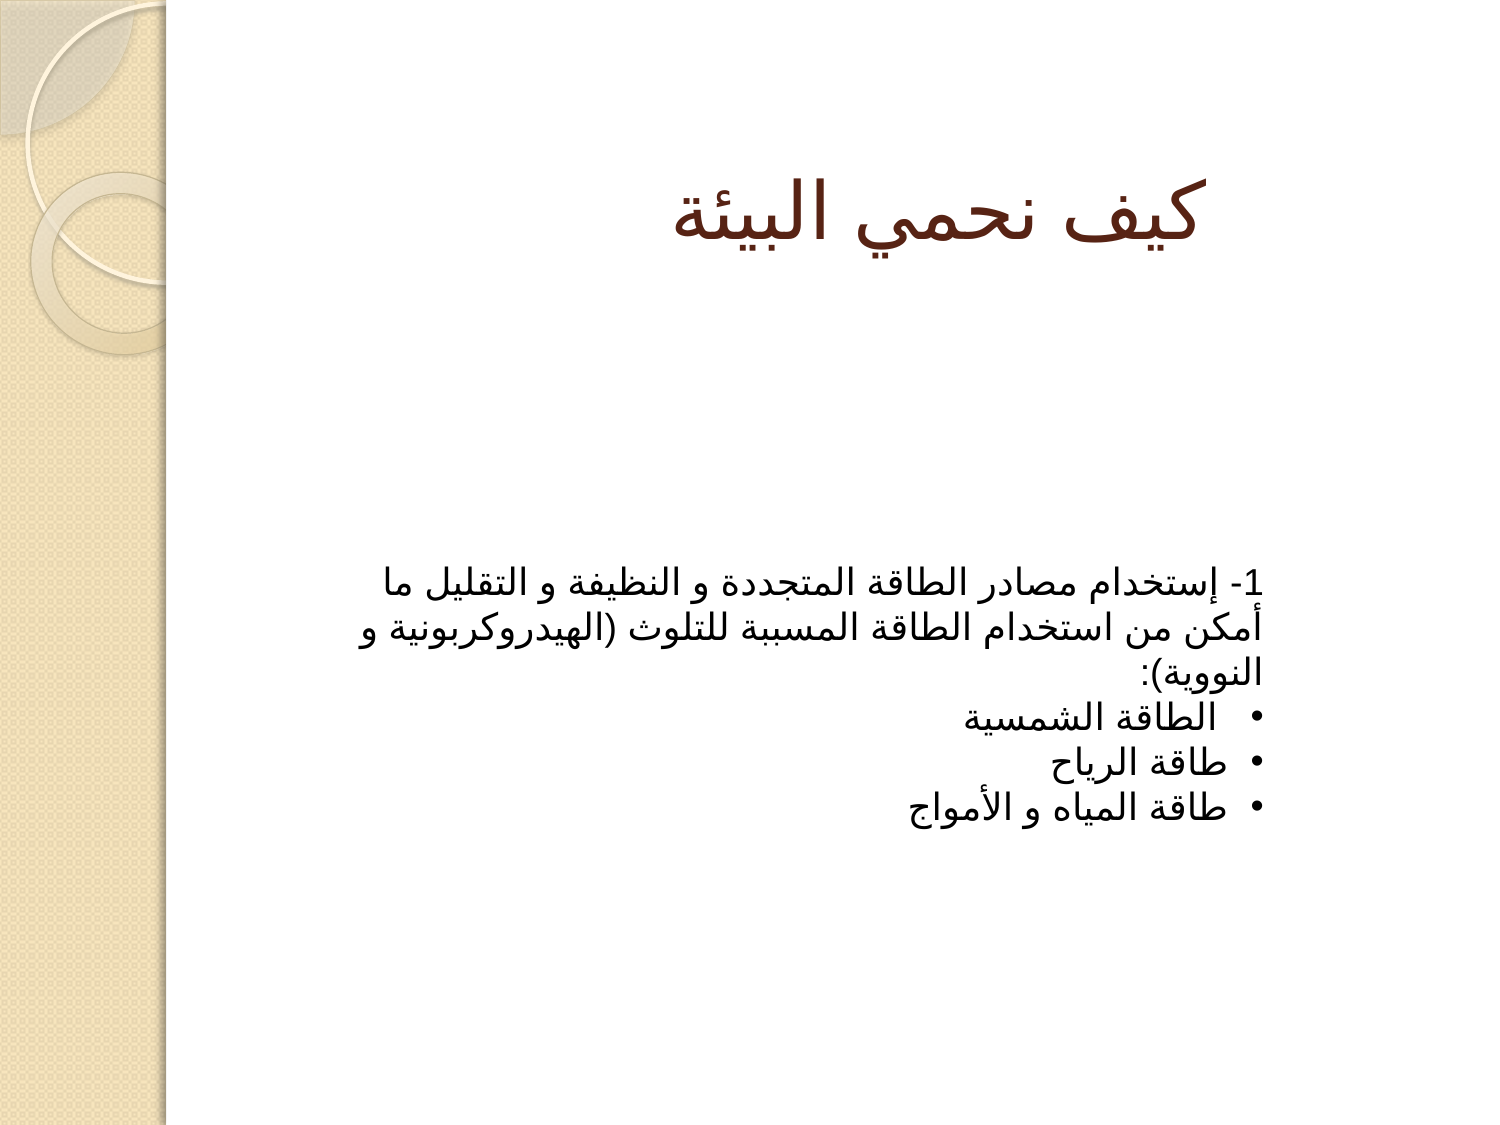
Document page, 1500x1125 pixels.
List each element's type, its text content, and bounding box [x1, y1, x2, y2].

text_box 1- إستخدام مصادر الطاقة المتجددة و النظيفة و التقليل ما أمكن من استخدام الطاقة المسببة للتلوث (الهيدروكربونية و النووية): الطاقة الشمسية طاقة الرياح طاقة المياه و الأمواج [336, 550, 1279, 836]
title كيف نحمي البيئة [655, 137, 1223, 374]
